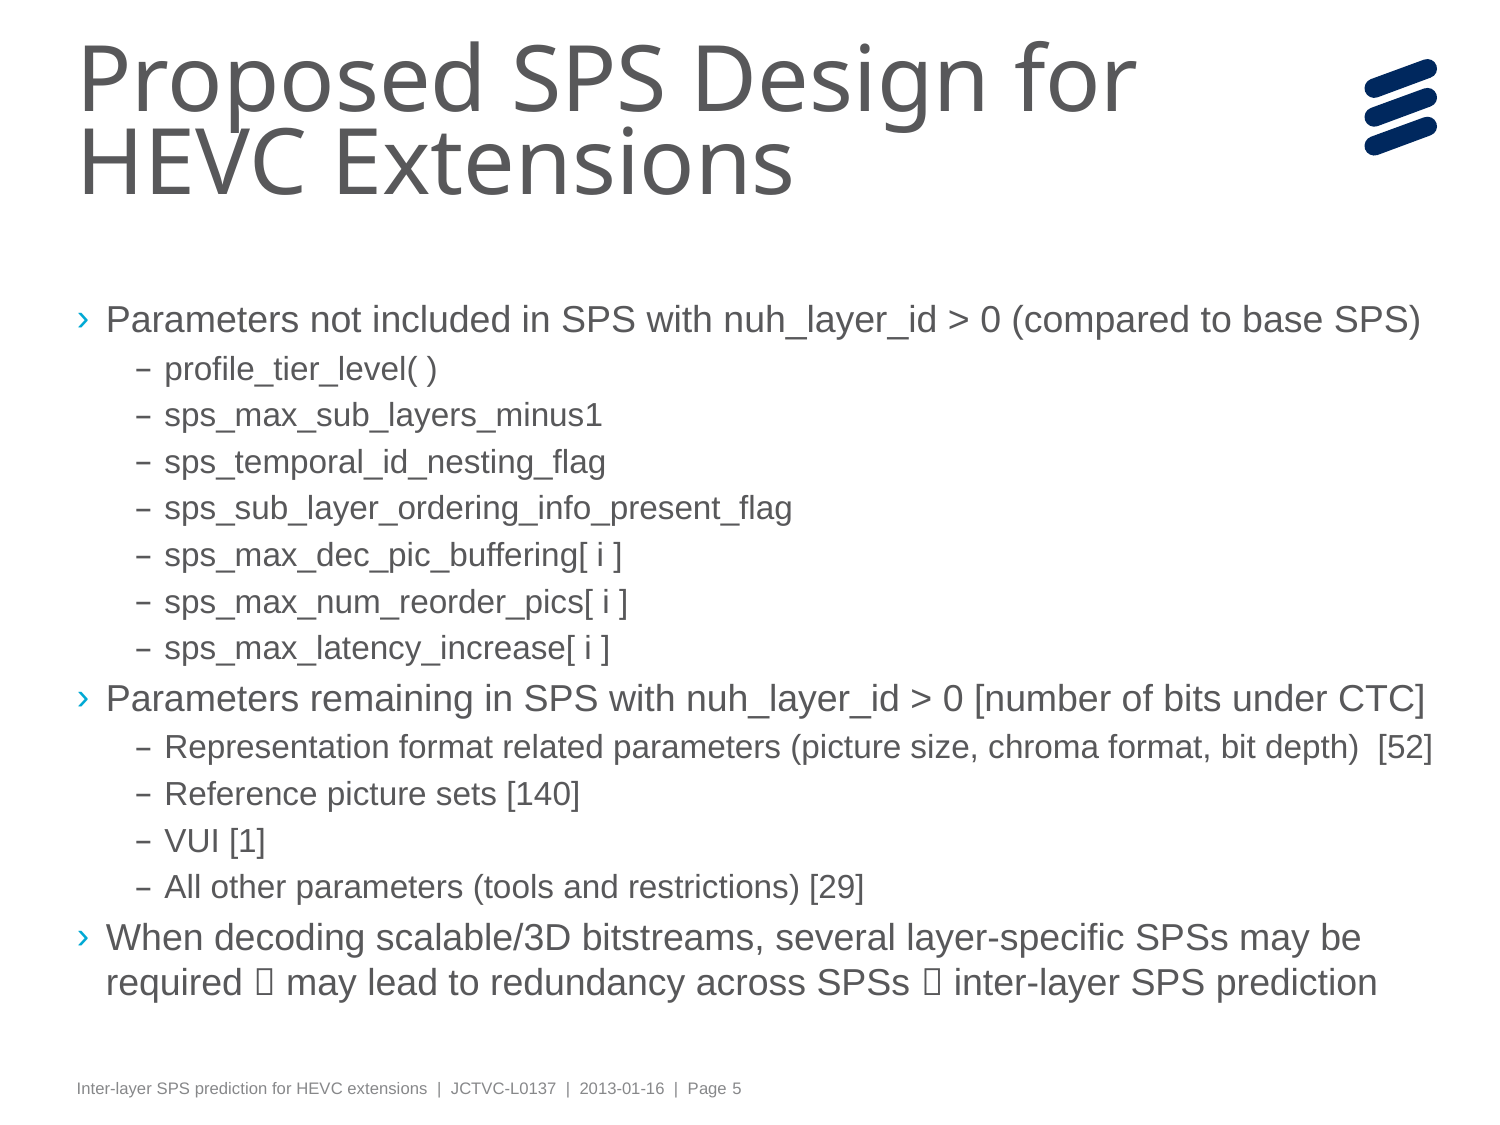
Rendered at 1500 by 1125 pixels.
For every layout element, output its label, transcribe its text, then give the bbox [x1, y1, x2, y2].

title Proposed SPS Design for HEVC Extensions [64, 39, 1295, 218]
list Parameters not included in SPS with nuh_layer_id > 0 (compared to base SPS) profile_tier_level( ) sps_max_sub_layers_minus1 sps_temporal_id_nesting_flag sps_sub_layer_ordering_info_present_flag sps_max_dec_pic_buffering[ i ] sps_max_num_reorder_pics[ i ] sps_max_latency_increase[ i ] Parameters remaining in SPS with nuh_layer_id > 0 [number of bits under CTC] Representation format related parameters (picture size, chroma format, bit depth) [52] Reference picture sets [140] VUI [1] All other parameters (tools and restrictions) [29] When decoding scalable/3D bitstreams, several layer-specific SPSs may be required  may lead to redundancy across SPSs  inter-layer SPS prediction [64, 295, 1458, 928]
